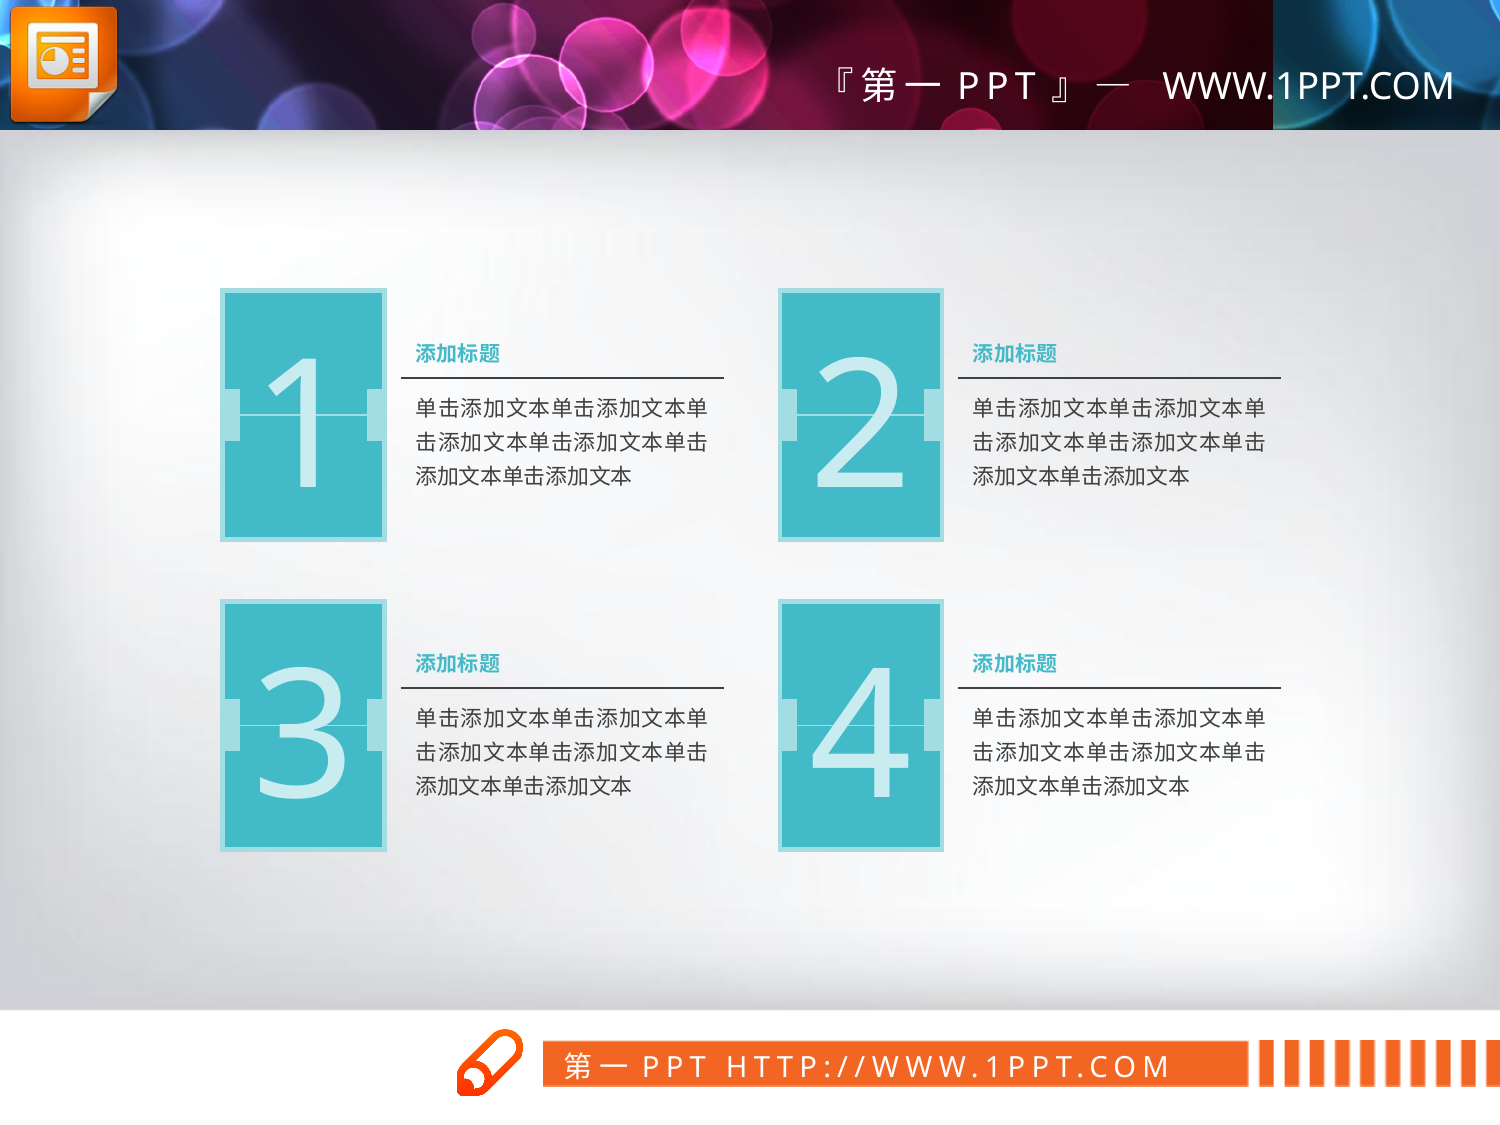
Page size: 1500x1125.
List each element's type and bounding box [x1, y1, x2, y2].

text_box [779, 600, 943, 850]
text_box [957, 646, 1282, 809]
text_box [400, 646, 725, 809]
picture [0, 0, 1500, 1012]
text_box [222, 600, 385, 850]
text_box [222, 290, 385, 540]
picture [543, 1040, 1500, 1087]
text_box [779, 290, 943, 540]
text_box [957, 335, 1282, 499]
text_box [400, 335, 725, 499]
